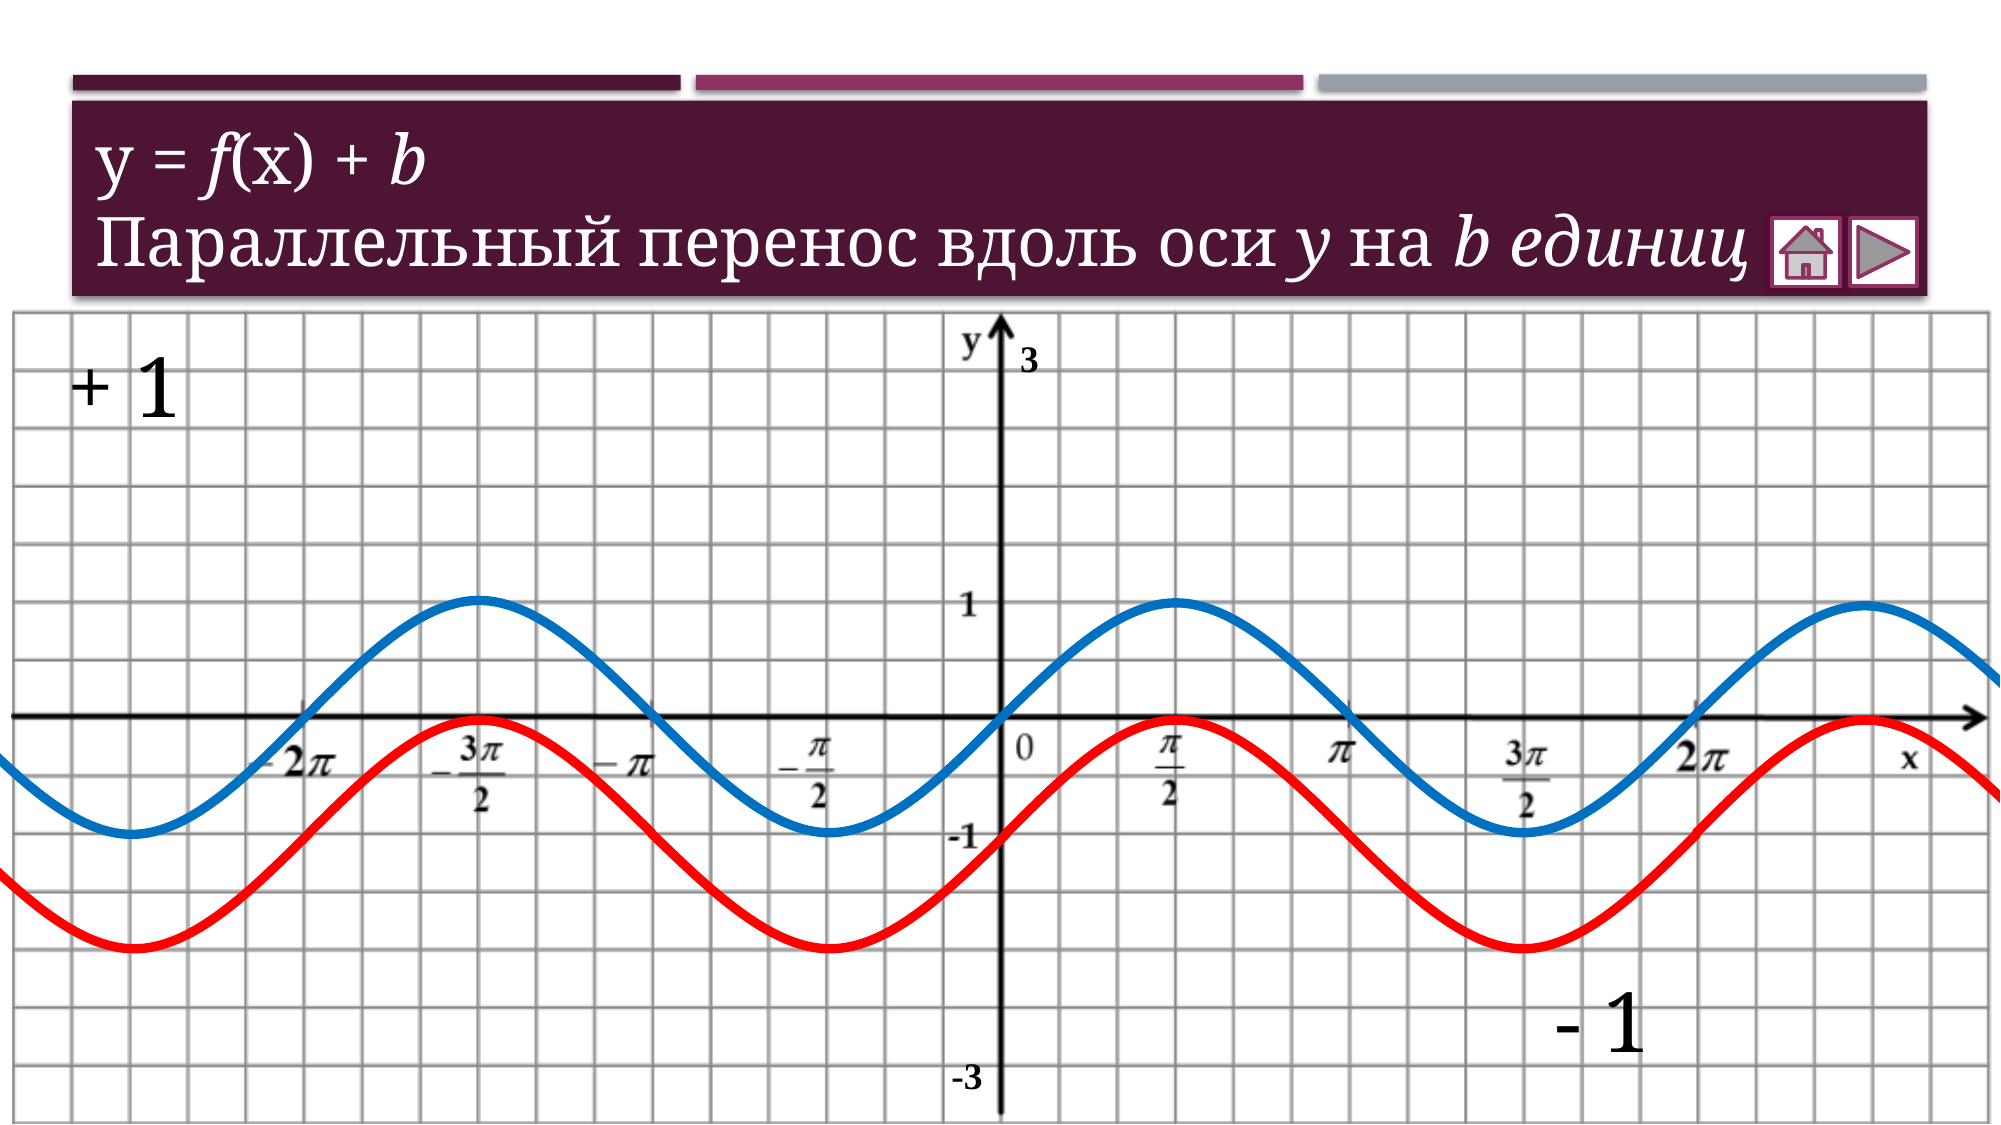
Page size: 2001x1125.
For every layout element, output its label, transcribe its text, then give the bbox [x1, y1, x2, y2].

picture [10, 950, 2000, 1125]
text_box [1850, 216, 1919, 284]
title y = f(x) + b Параллельный перенос вдоль оси у на b единиц [80, 103, 1773, 284]
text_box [0, 599, 2000, 718]
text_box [0, 719, 2000, 950]
picture [10, 286, 2000, 599]
text_box [1770, 216, 1842, 284]
